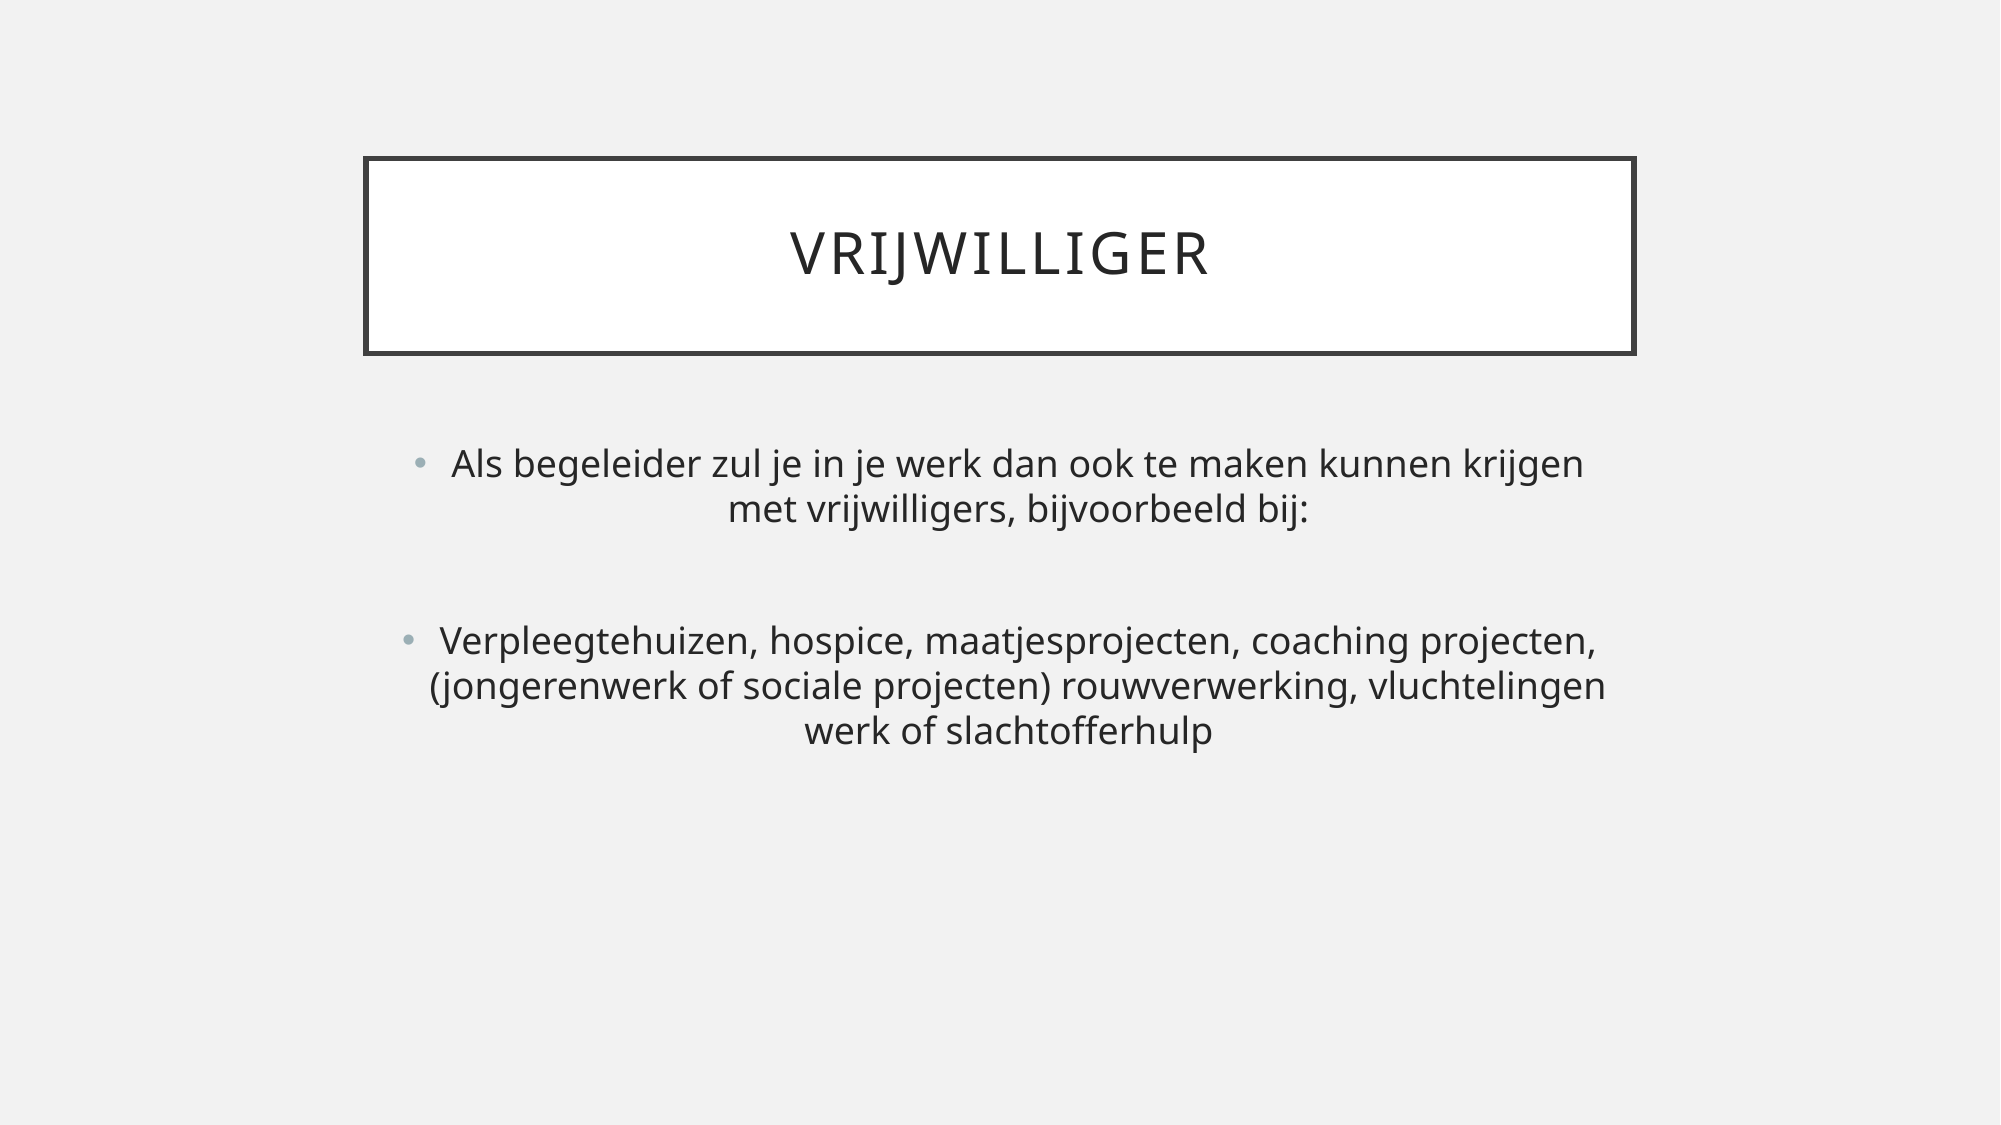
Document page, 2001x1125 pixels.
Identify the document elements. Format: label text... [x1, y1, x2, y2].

title vrijwilliger [363, 156, 1637, 356]
list Als begeleider zul je in je werk dan ook te maken kunnen krijgen met vrijwilligers, bijvoorbeeld bij: Verpleegtehuizen, hospice, maatjesprojecten, coaching projecten, (jongerenwerk of sociale projecten) rouwverwerking, vluchtelingen werk of slachtofferhulp [366, 432, 1634, 942]
